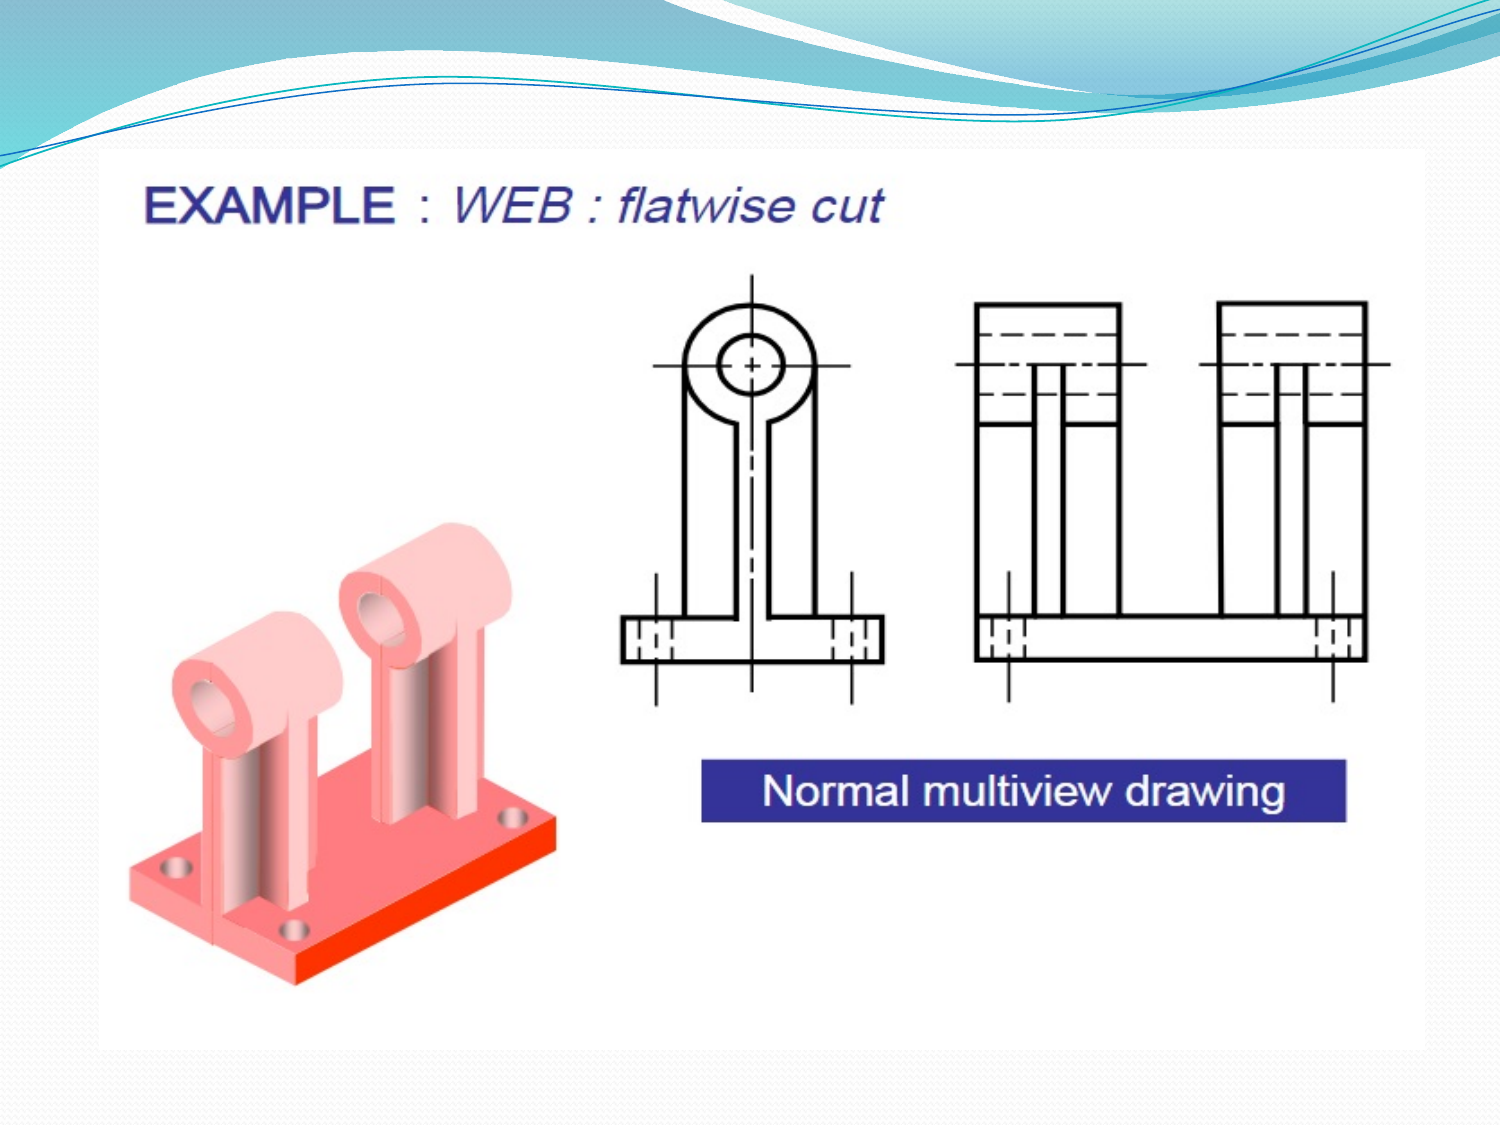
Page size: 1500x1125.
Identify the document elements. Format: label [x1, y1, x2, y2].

picture [99, 149, 1426, 1051]
